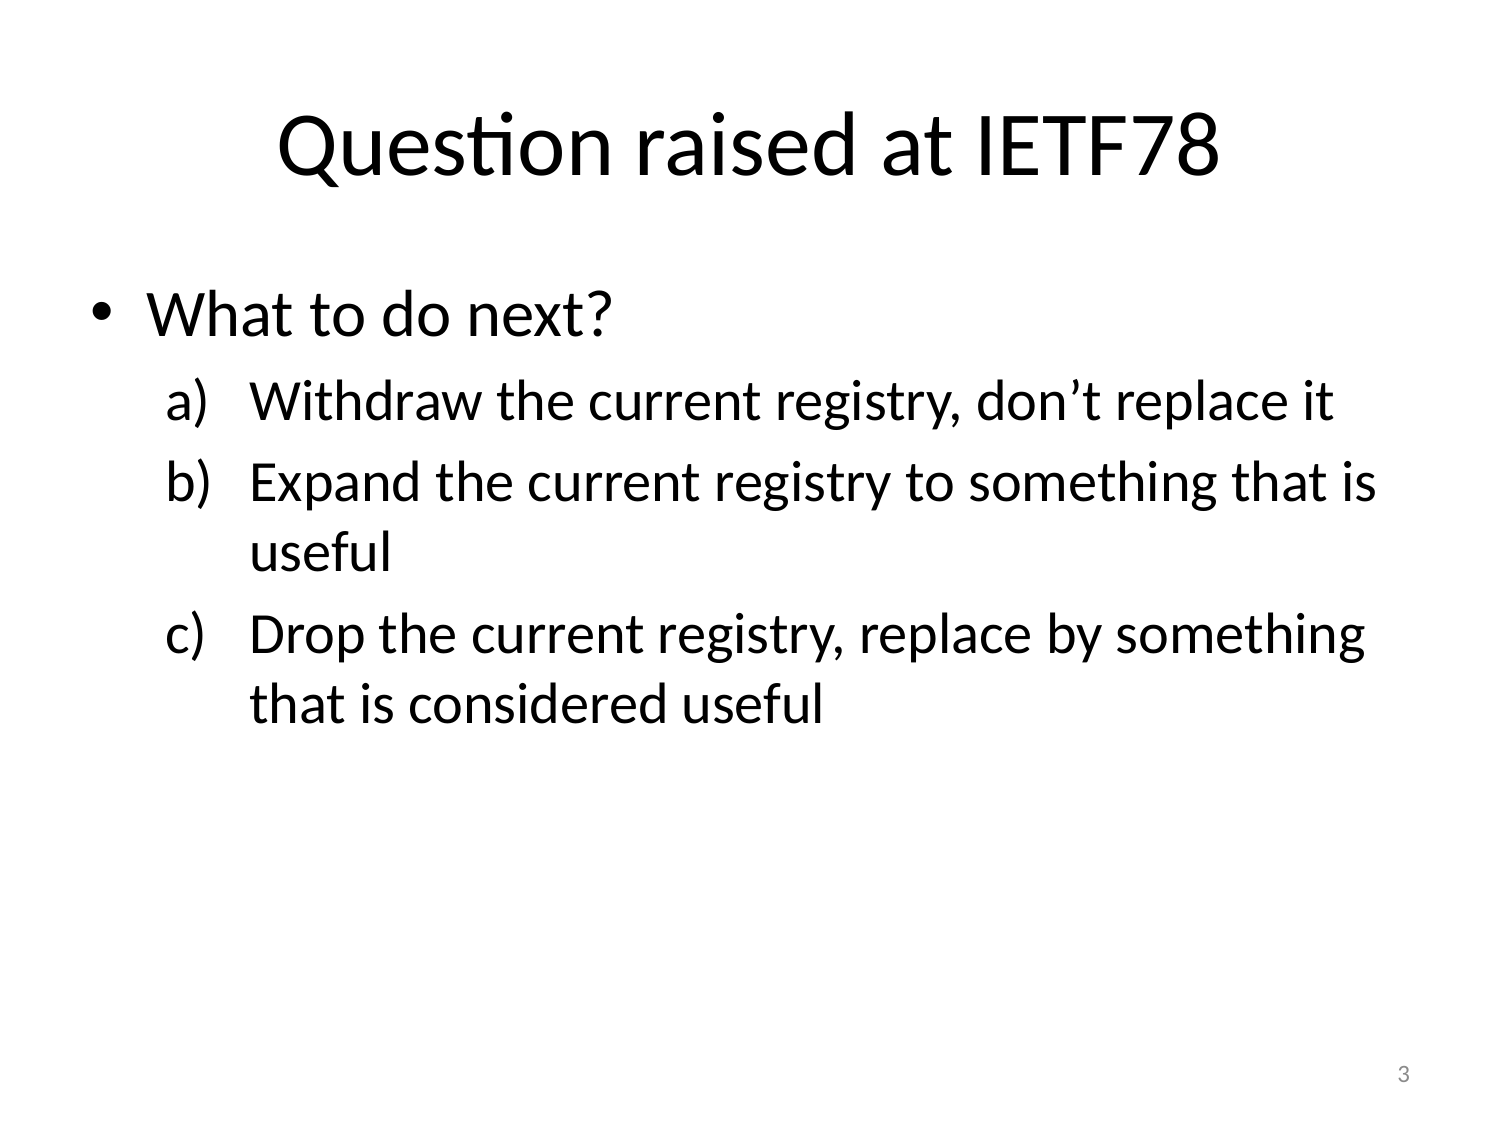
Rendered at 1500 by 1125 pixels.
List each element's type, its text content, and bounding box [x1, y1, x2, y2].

slide_number 3 [1074, 1042, 1425, 1103]
title Question raised at IETF78 [75, 45, 1425, 233]
list What to do next? Withdraw the current registry, don’t replace it Expand the current registry to something that is useful Drop the current registry, replace by something that is considered useful [75, 262, 1425, 1005]
